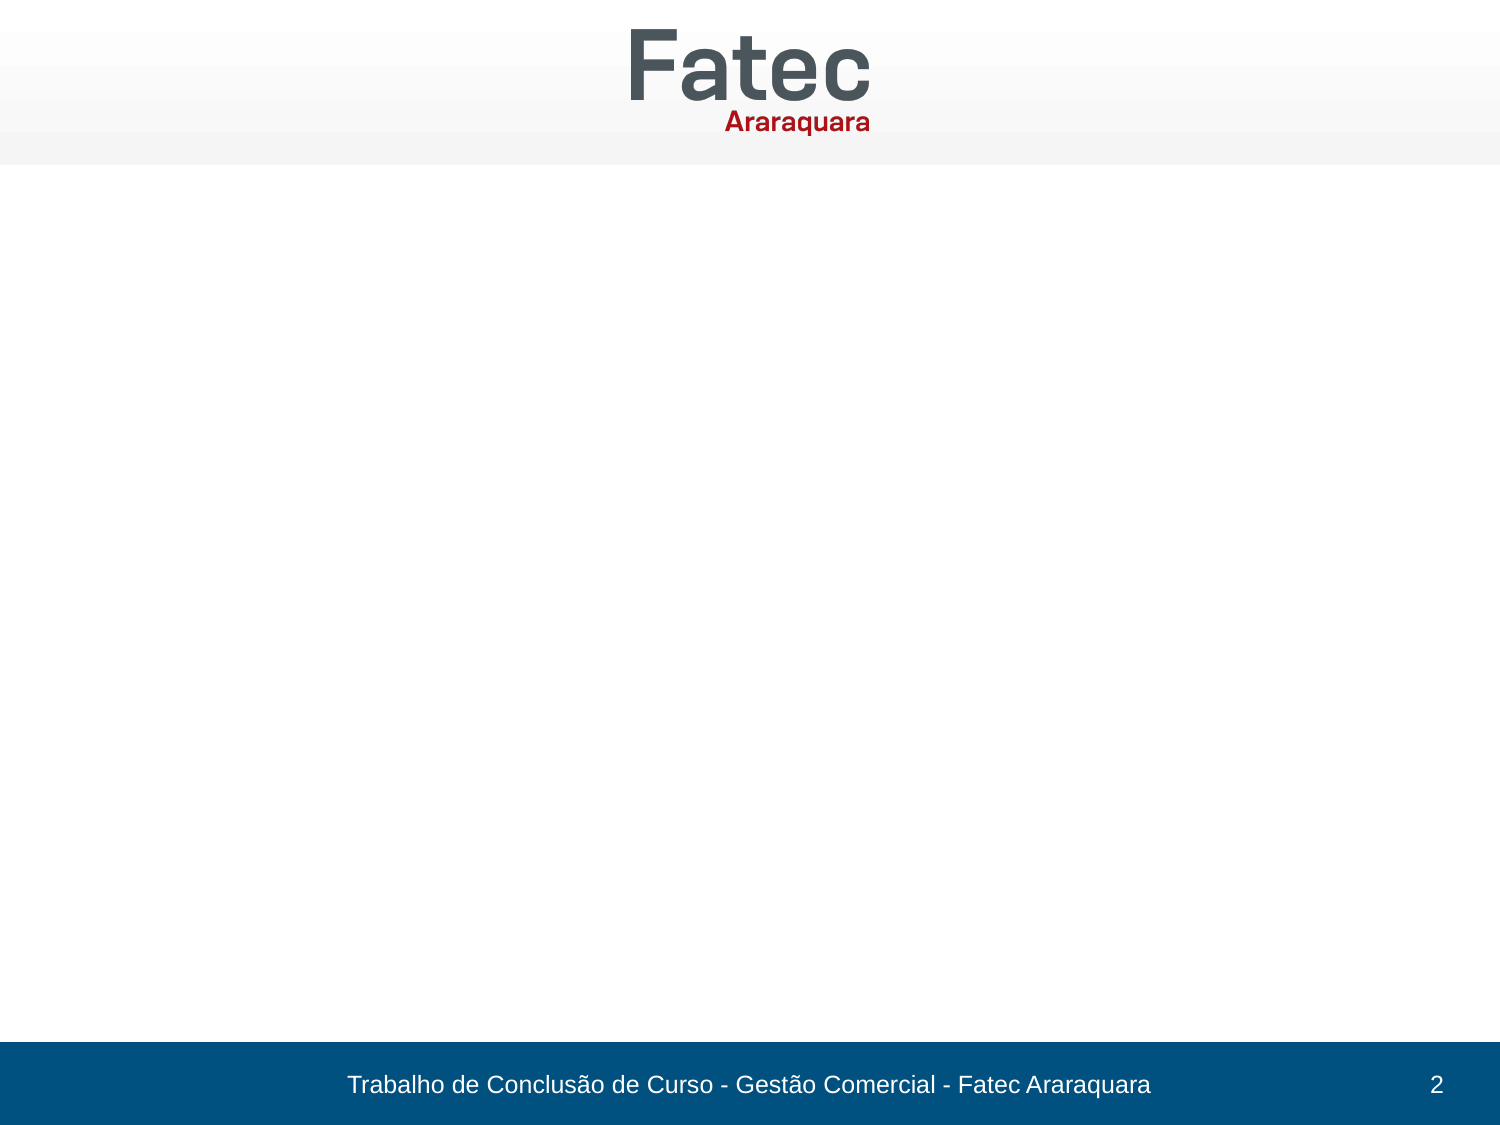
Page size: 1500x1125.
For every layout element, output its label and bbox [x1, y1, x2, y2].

picture [631, 29, 869, 136]
